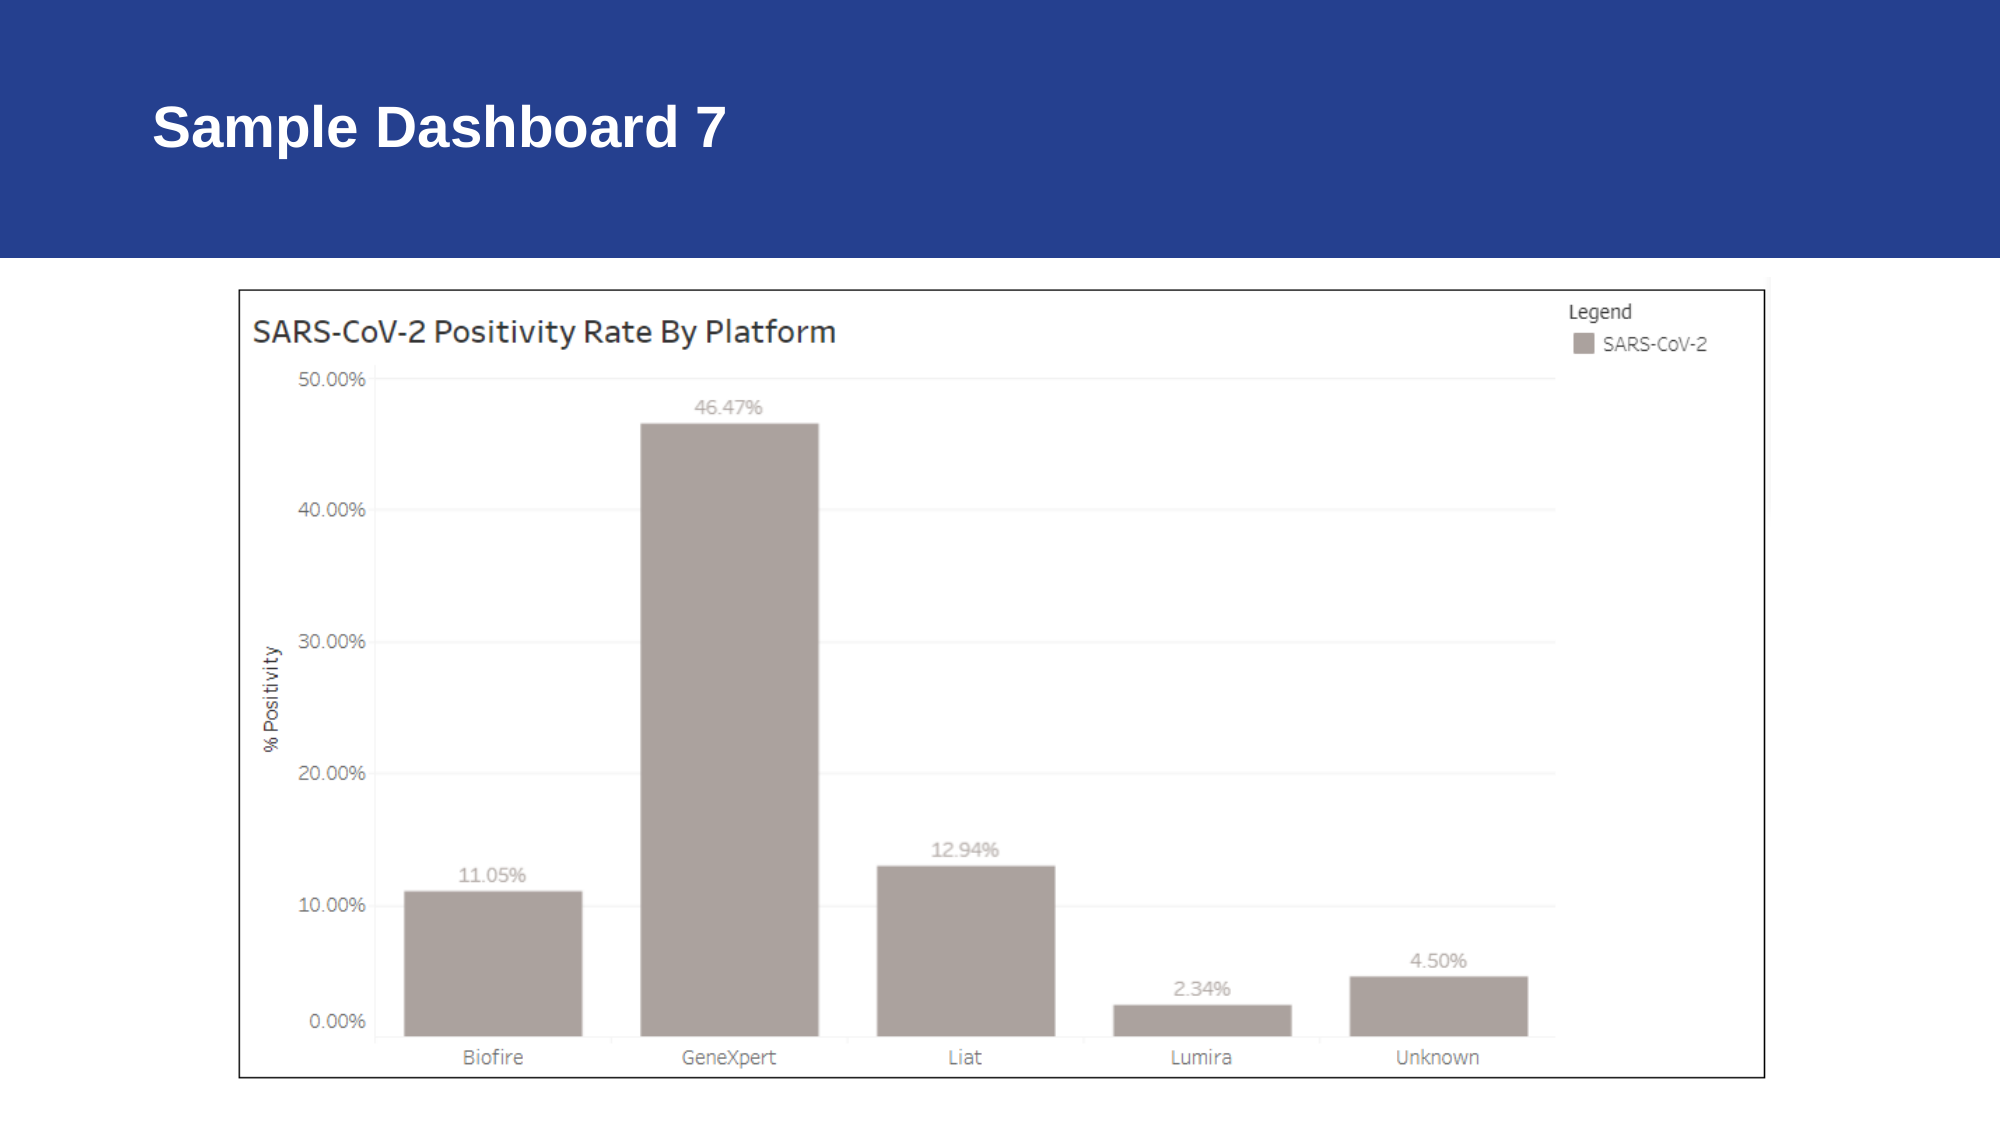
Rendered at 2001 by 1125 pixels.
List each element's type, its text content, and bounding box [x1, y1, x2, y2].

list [229, 277, 1771, 1087]
title Sample Dashboard 7 [137, 20, 1863, 238]
